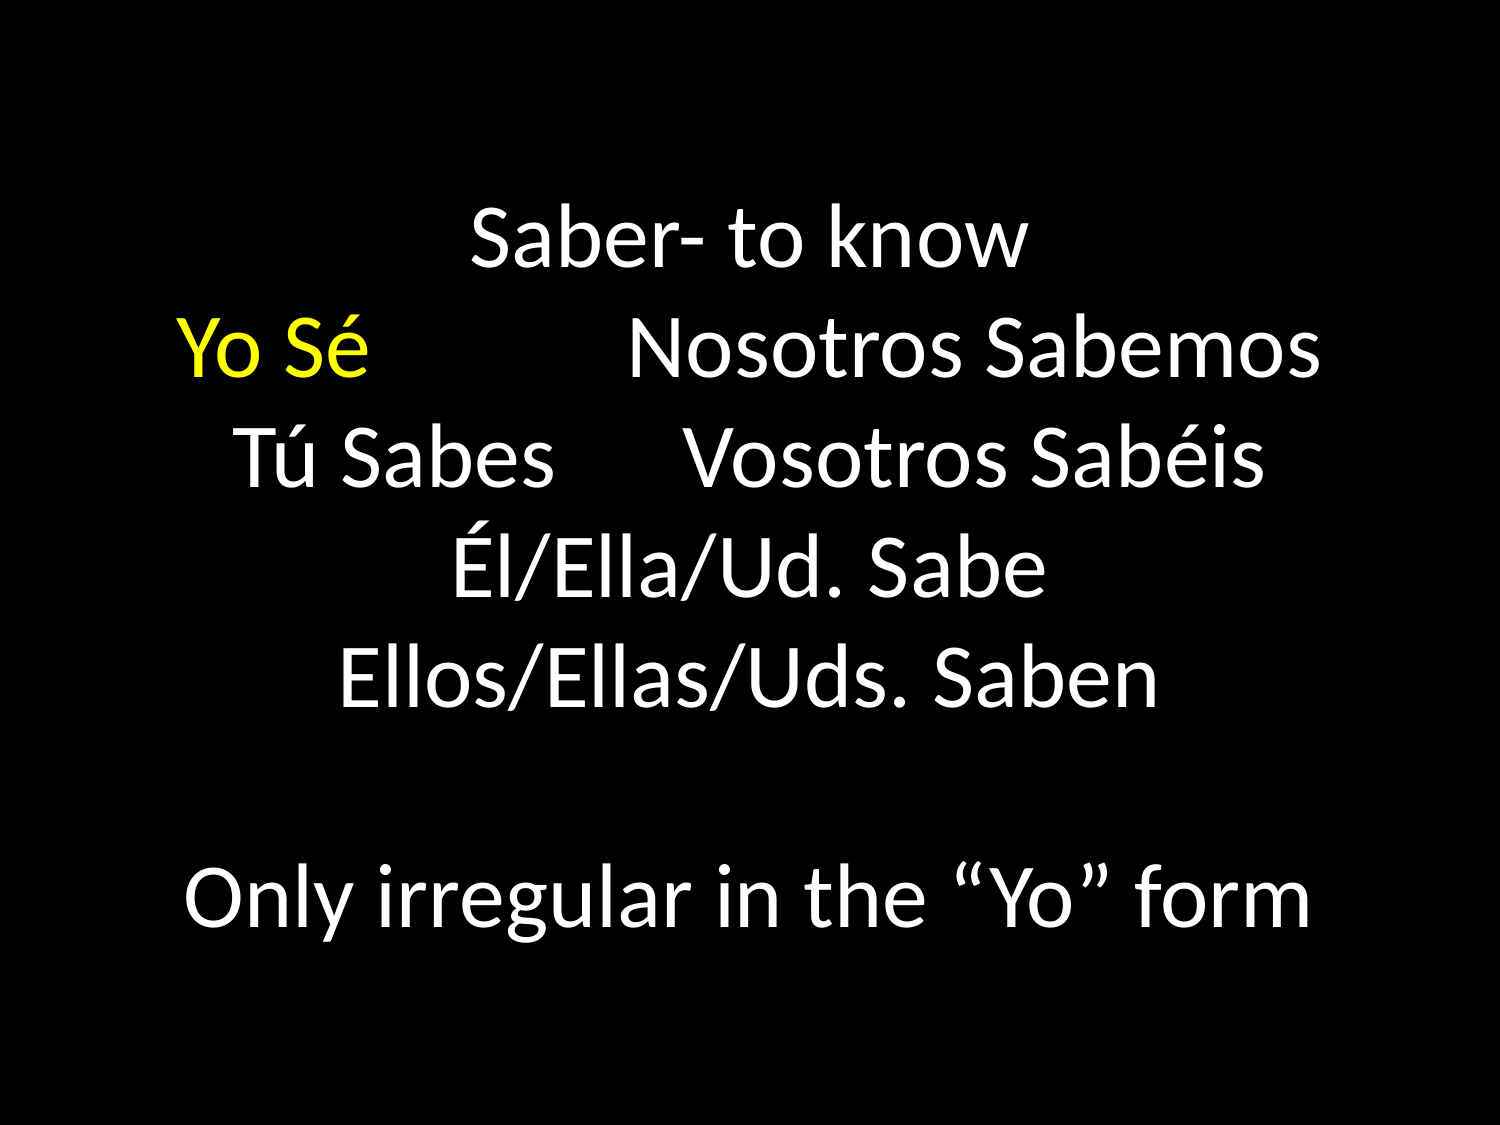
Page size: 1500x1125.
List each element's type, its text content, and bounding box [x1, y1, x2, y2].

title Saber- to know Yo Sé Nosotros Sabemos Tú Sabes Vosotros Sabéis Él/Ella/Ud. Sabe Ellos/Ellas/Uds. Saben Only irregular in the “Yo” form [75, 45, 1425, 1078]
